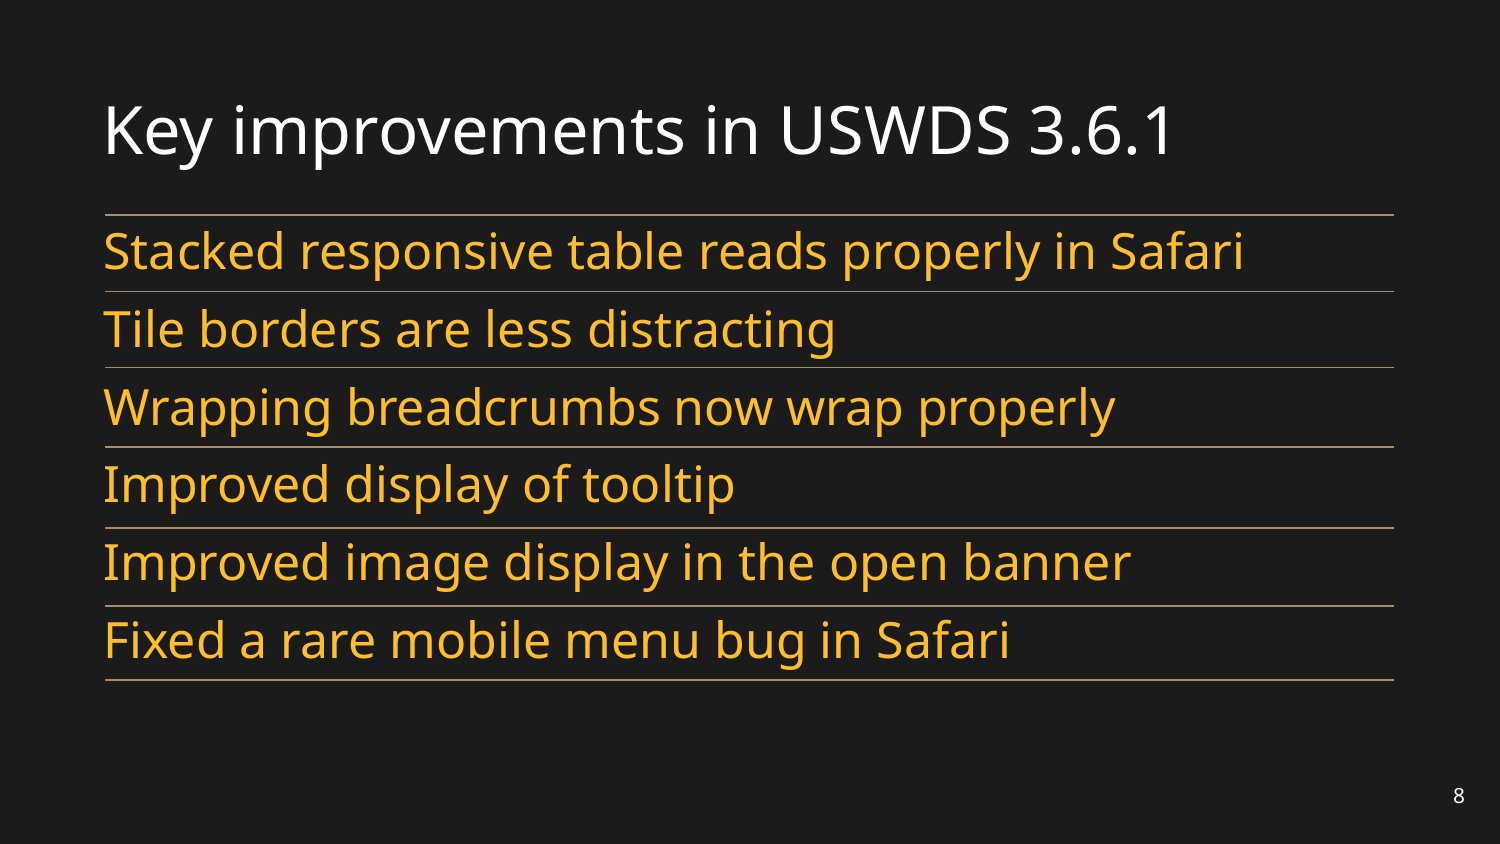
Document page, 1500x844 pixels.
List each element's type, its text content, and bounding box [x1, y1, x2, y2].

list Stacked responsive table reads properly in Safari Tile borders are less distracting Wrapping breadcrumbs now wrap properly Improved display of tooltip Improved image display in the open banner Fixed a rare mobile menu bug in Safari [13, 208, 1395, 725]
title Key improvements in USWDS 3.6.1 [87, 72, 1432, 167]
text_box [104, 214, 1395, 680]
slide_number 8 [1389, 764, 1480, 830]
